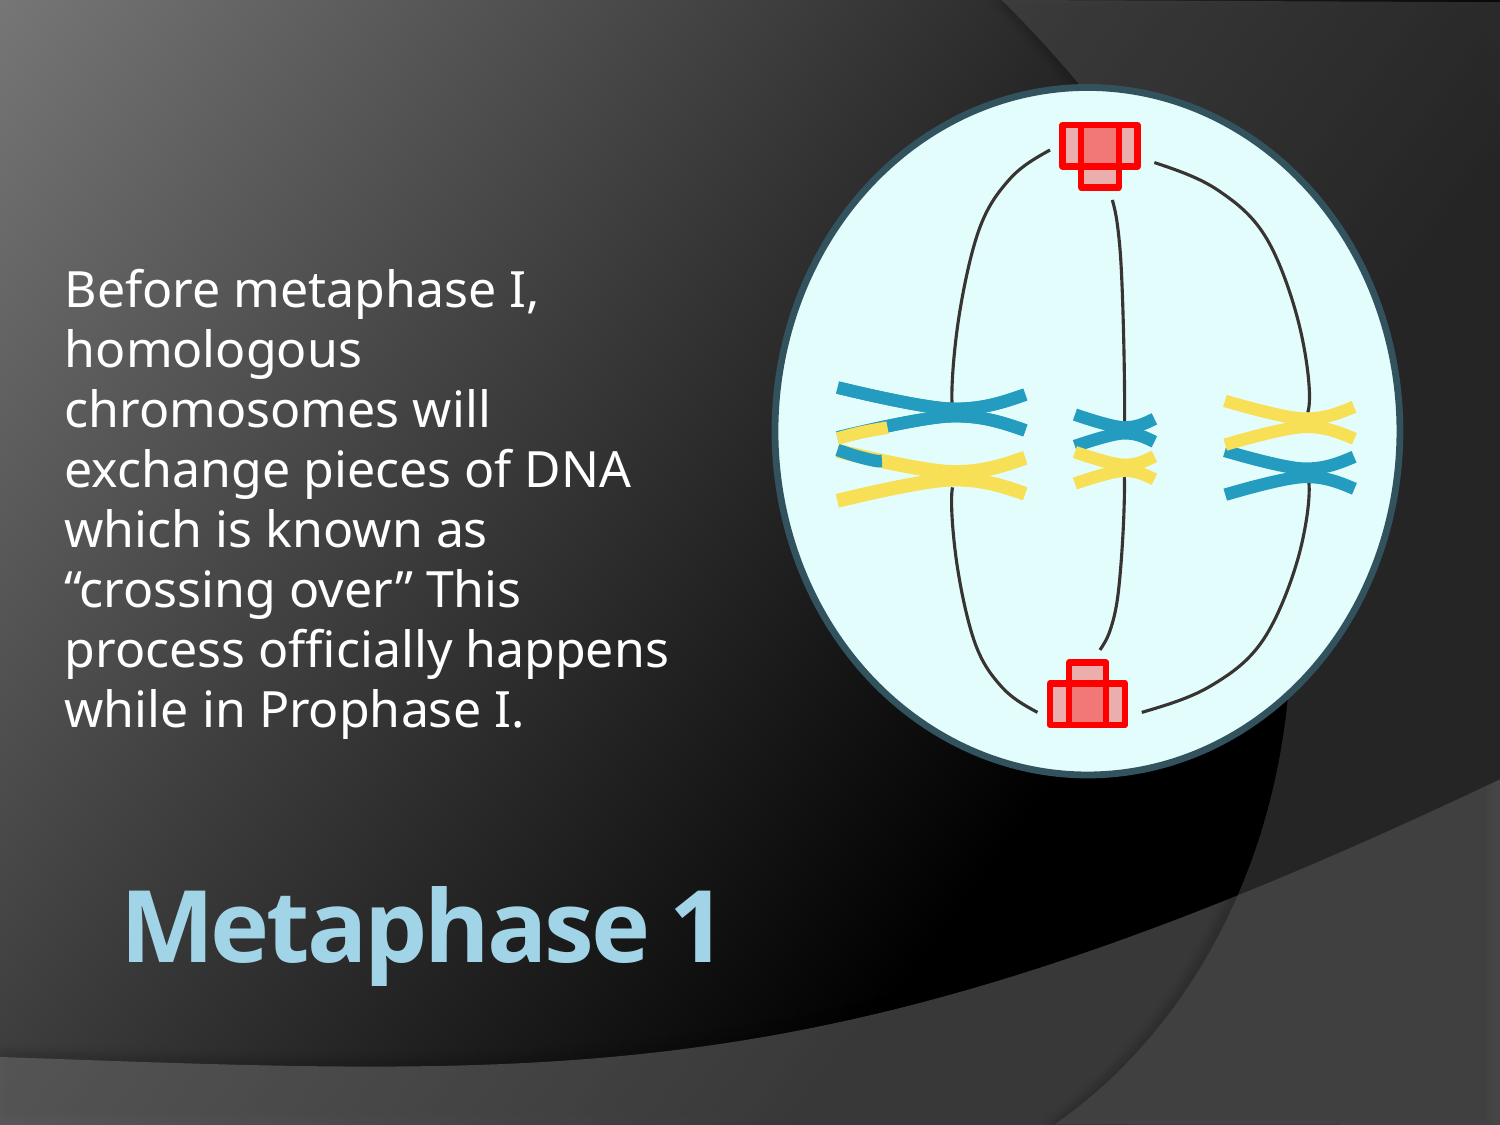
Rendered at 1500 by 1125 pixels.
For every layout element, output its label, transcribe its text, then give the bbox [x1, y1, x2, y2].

text_box [954, 548, 1038, 714]
text_box [1154, 161, 1309, 372]
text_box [874, 349, 988, 378]
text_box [1062, 124, 1138, 188]
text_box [837, 449, 1026, 502]
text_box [837, 387, 1026, 439]
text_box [1079, 409, 1150, 490]
text_box Before metaphase I, homologous chromosomes will exchange pieces of DNA which is known as “crossing over” This process officially happens while in Prophase I. [50, 249, 700, 745]
text_box [1111, 199, 1126, 400]
text_box [773, 85, 1402, 777]
title Metaphase 1 [112, 862, 1201, 1013]
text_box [1242, 381, 1337, 512]
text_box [1049, 662, 1126, 726]
text_box [1141, 522, 1307, 714]
text_box [1099, 499, 1126, 651]
text_box [955, 149, 1051, 340]
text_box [874, 512, 988, 538]
